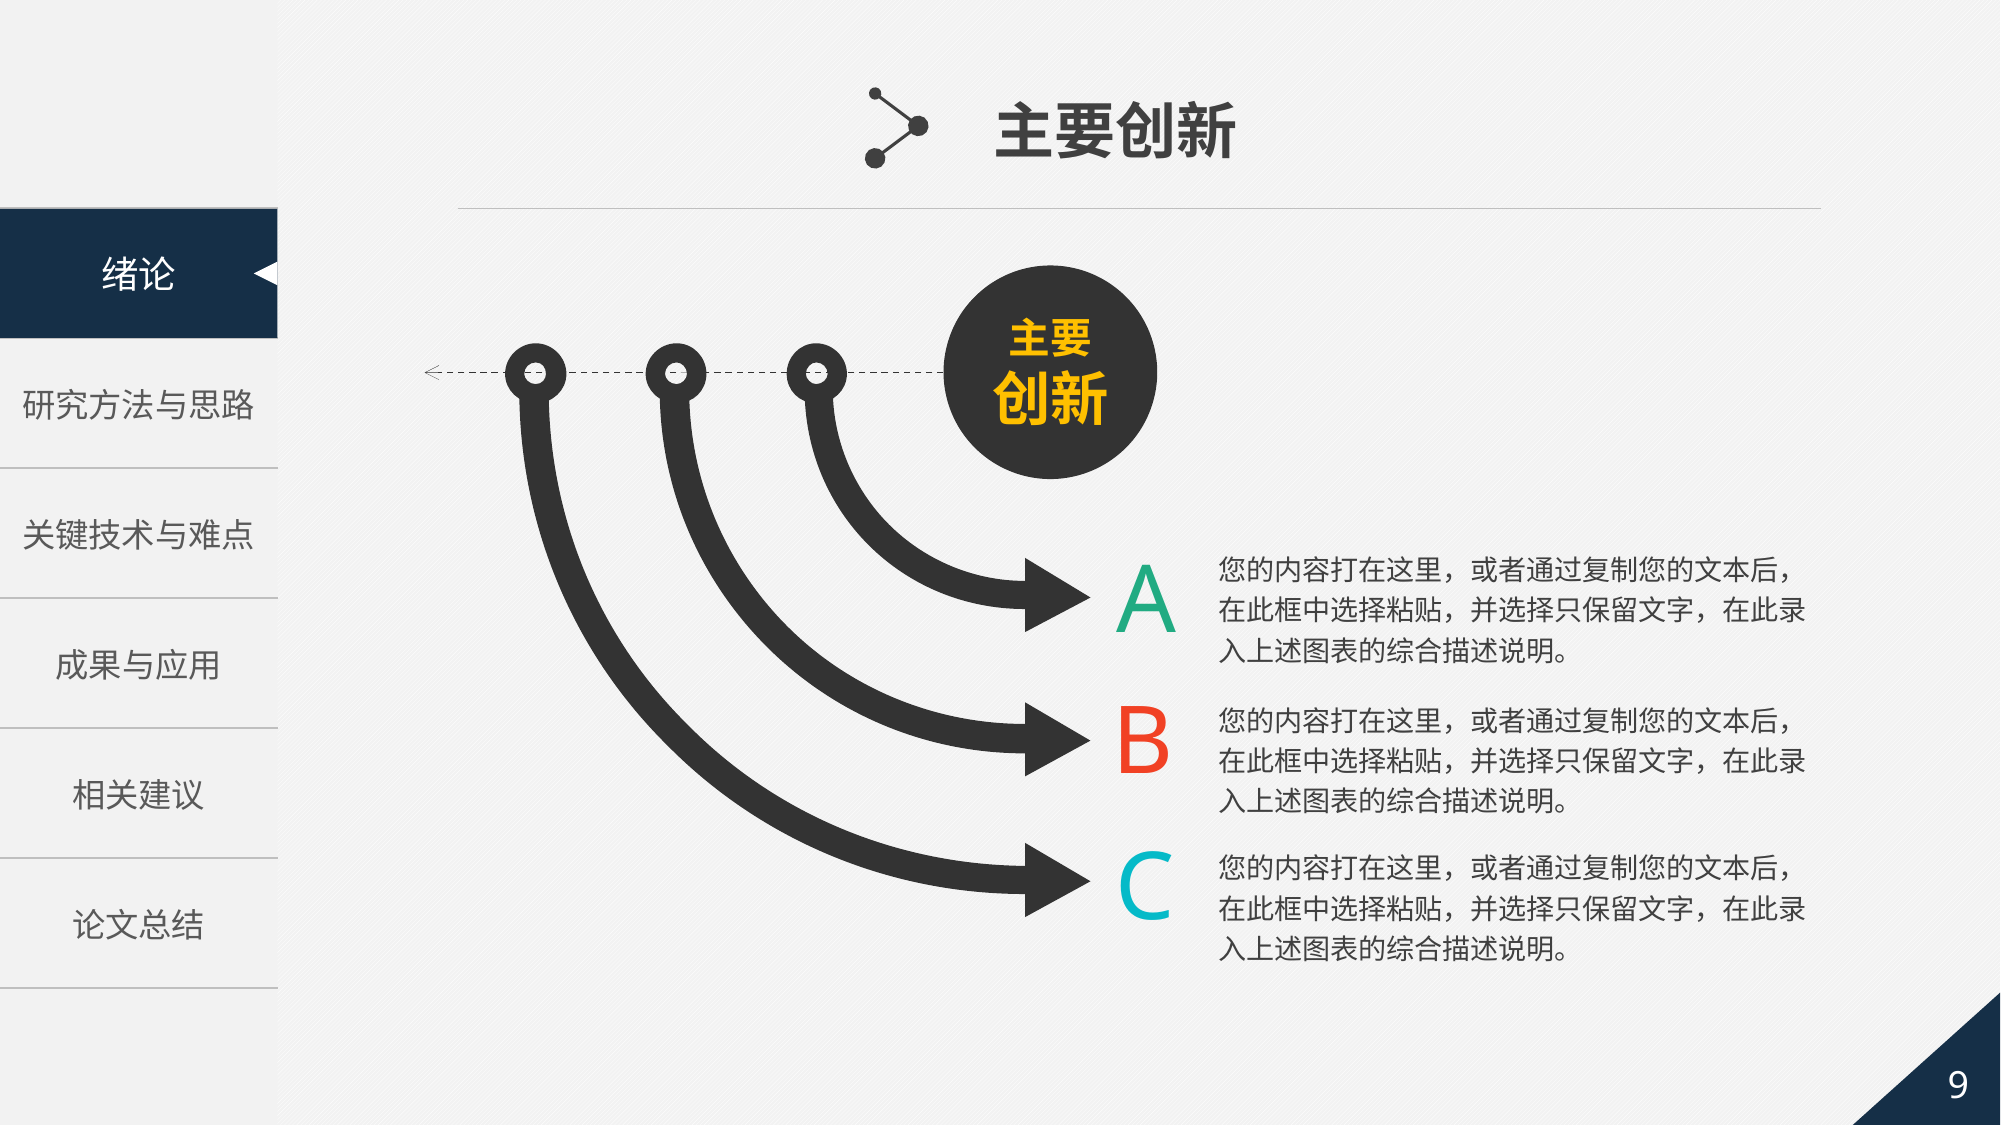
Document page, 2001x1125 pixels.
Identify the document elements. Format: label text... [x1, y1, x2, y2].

text_box [659, 389, 1091, 777]
text_box [804, 389, 1091, 633]
text_box 您的内容打在这里，或者通过复制您的文本后，在此框中选择粘贴，并选择只保留文字，在此录入上述图表的综合描述说明。 [1206, 837, 1843, 972]
text_box C [1102, 819, 1187, 945]
text_box [519, 389, 1091, 918]
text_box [875, 93, 919, 159]
text_box 您的内容打在这里，或者通过复制您的文本后，在此框中选择粘贴，并选择只保留文字，在此录入上述图表的综合描述说明。 [1206, 539, 1843, 673]
text_box 您的内容打在这里，或者通过复制您的文本后，在此框中选择粘贴，并选择只保留文字，在此录入上述图表的综合描述说明。 [1206, 689, 1843, 824]
text_box 主要创新 [979, 84, 1254, 173]
text_box [505, 343, 567, 401]
text_box 主要 创新 [943, 265, 1158, 480]
text_box [645, 343, 707, 401]
text_box A [1103, 532, 1189, 657]
text_box [424, 365, 443, 380]
text_box [786, 343, 847, 401]
text_box B [1099, 673, 1186, 799]
